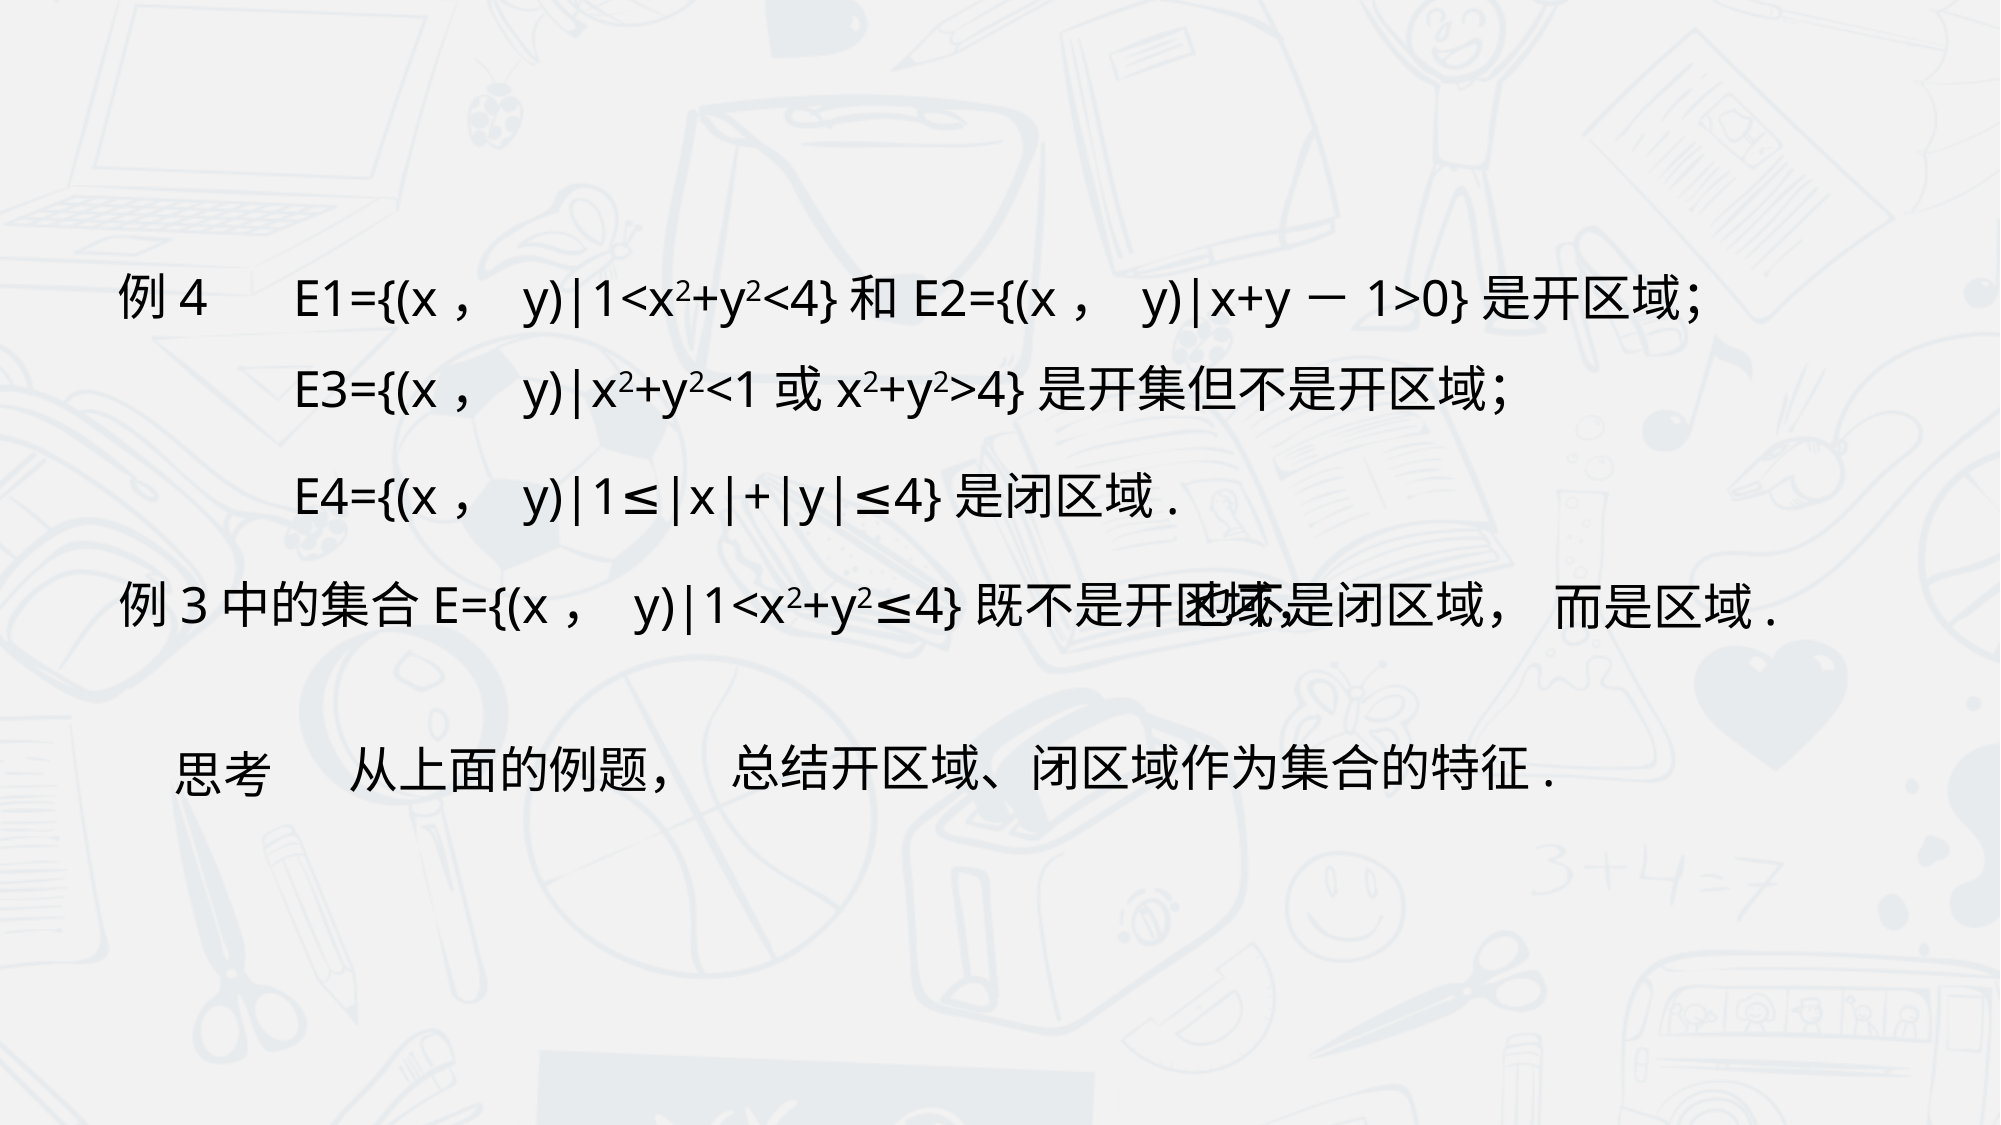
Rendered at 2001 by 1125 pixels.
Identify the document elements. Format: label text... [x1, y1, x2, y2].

text_box 思考 [114, 758, 1830, 812]
text_box 例4 [58, 280, 1654, 334]
text_box E1={(x， y)|1<x2+y2<4}和E2={(x， y)|x+y－1>0}是开区域； [234, 281, 1830, 334]
text_box 例3中的集合E={(x， y)|1<x2+y2≤4}既不是开区域， [36, 588, 1126, 642]
text_box 从上面的例题， [290, 753, 2000, 806]
text_box 总结开区域、闭区域作为集合的特征. [672, 751, 2000, 804]
text_box 而是区域. [1494, 590, 2000, 643]
text_box 也不是闭区域， [1126, 588, 2000, 642]
text_box E4={(x， y)|1≤|x|+|y|≤4}是闭区域. [234, 479, 1830, 532]
text_box E3={(x， y)|x2+y2<1或x2+y2>4}是开集但不是开区域； [234, 372, 1830, 426]
